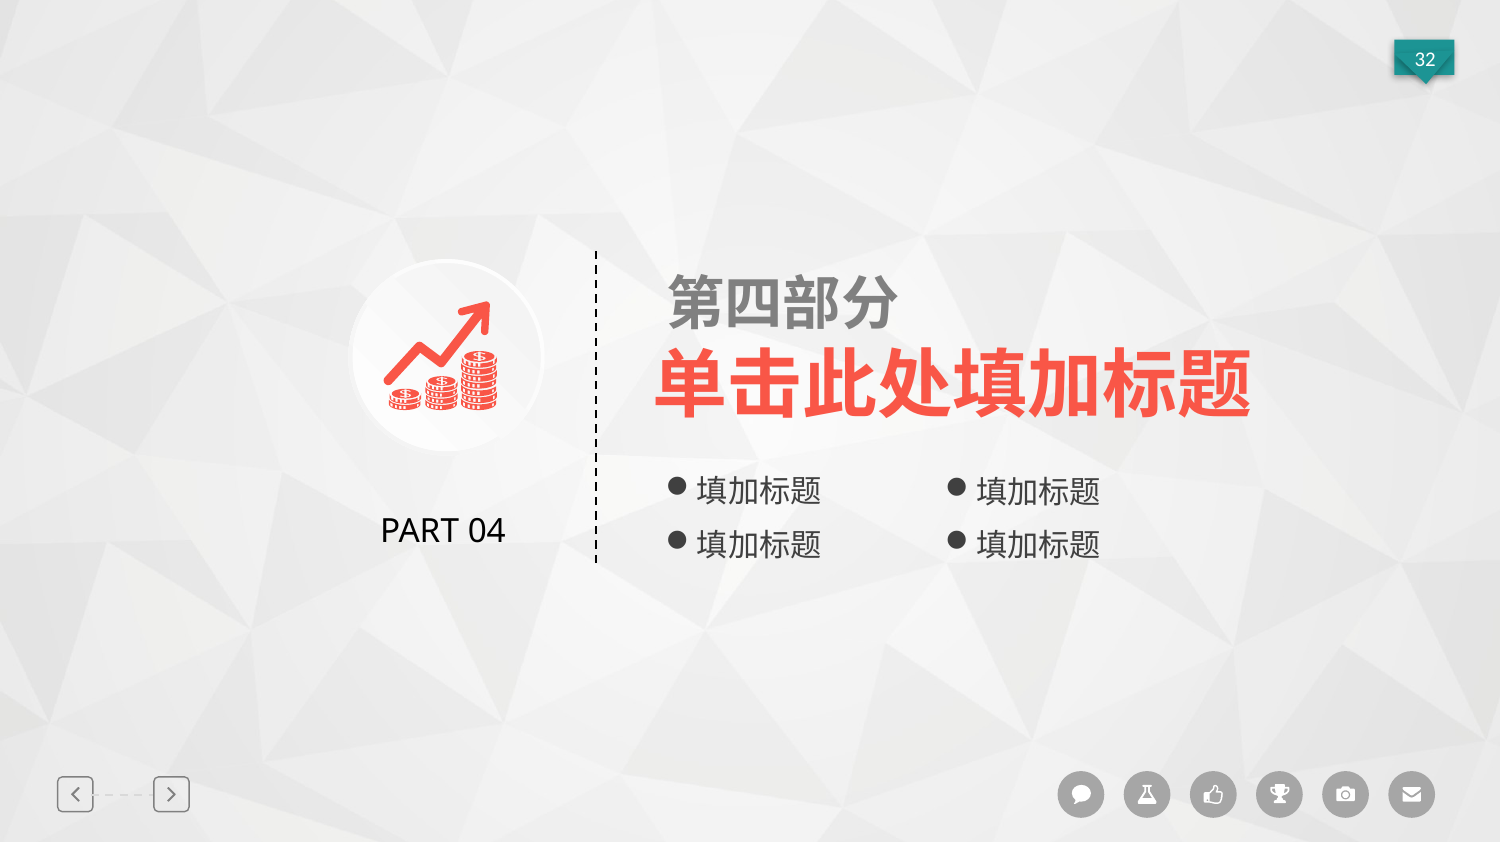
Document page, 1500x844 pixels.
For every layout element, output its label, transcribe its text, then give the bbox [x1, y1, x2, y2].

text_box 填加标题 [945, 525, 1275, 564]
text_box PART 04 [380, 508, 529, 549]
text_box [1388, 770, 1436, 819]
text_box 填加标题 [945, 472, 1275, 510]
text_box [348, 258, 545, 456]
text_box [1057, 770, 1105, 819]
picture [0, 0, 1500, 842]
text_box 第四部分 单击此处填加标题 [637, 259, 1268, 434]
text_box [1189, 770, 1237, 819]
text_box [1123, 770, 1171, 819]
text_box 填加标题 [665, 471, 996, 510]
text_box 填加标题 [665, 525, 945, 563]
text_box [1255, 770, 1304, 819]
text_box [1321, 770, 1370, 819]
